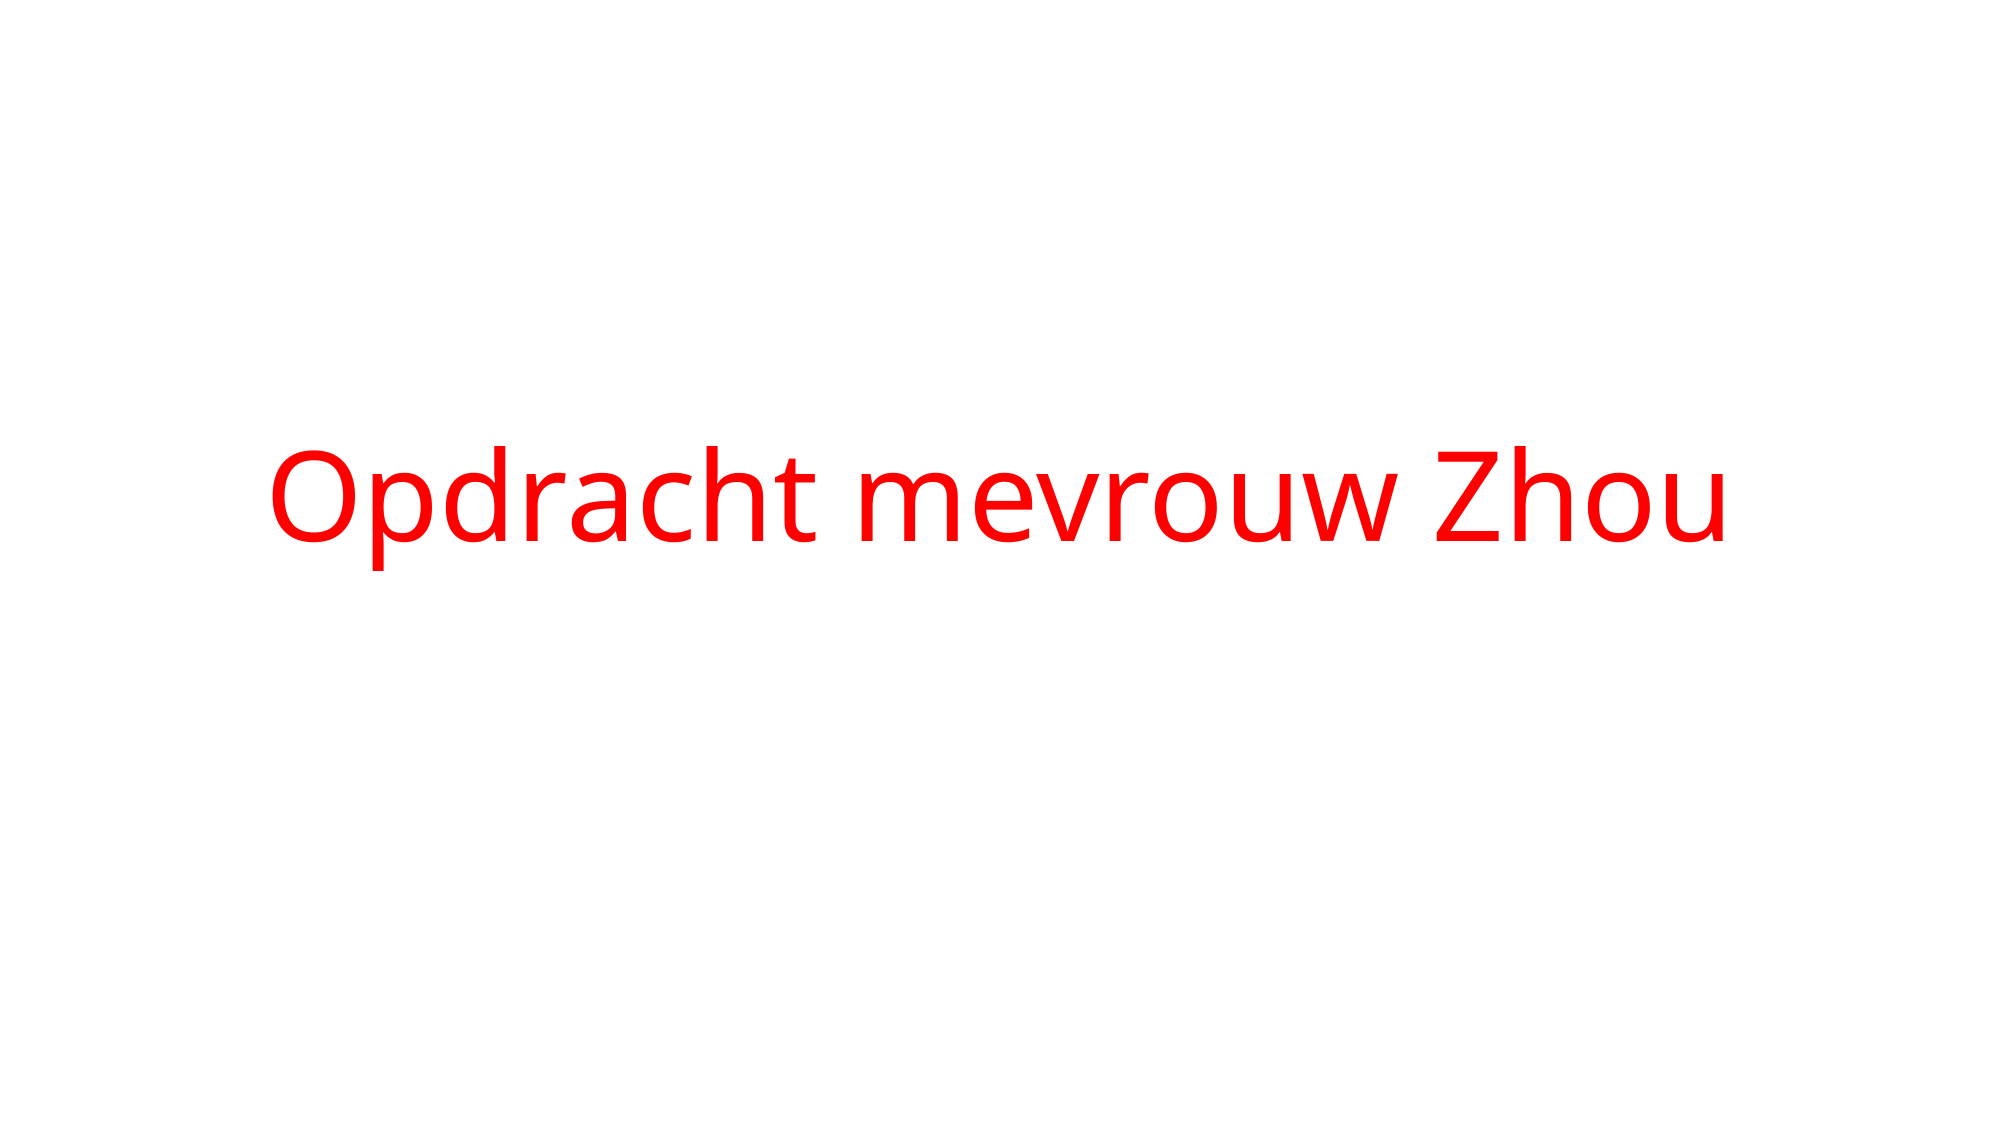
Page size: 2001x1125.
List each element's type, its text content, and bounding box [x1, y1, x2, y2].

title Opdracht mevrouw Zhou [249, 184, 1750, 576]
